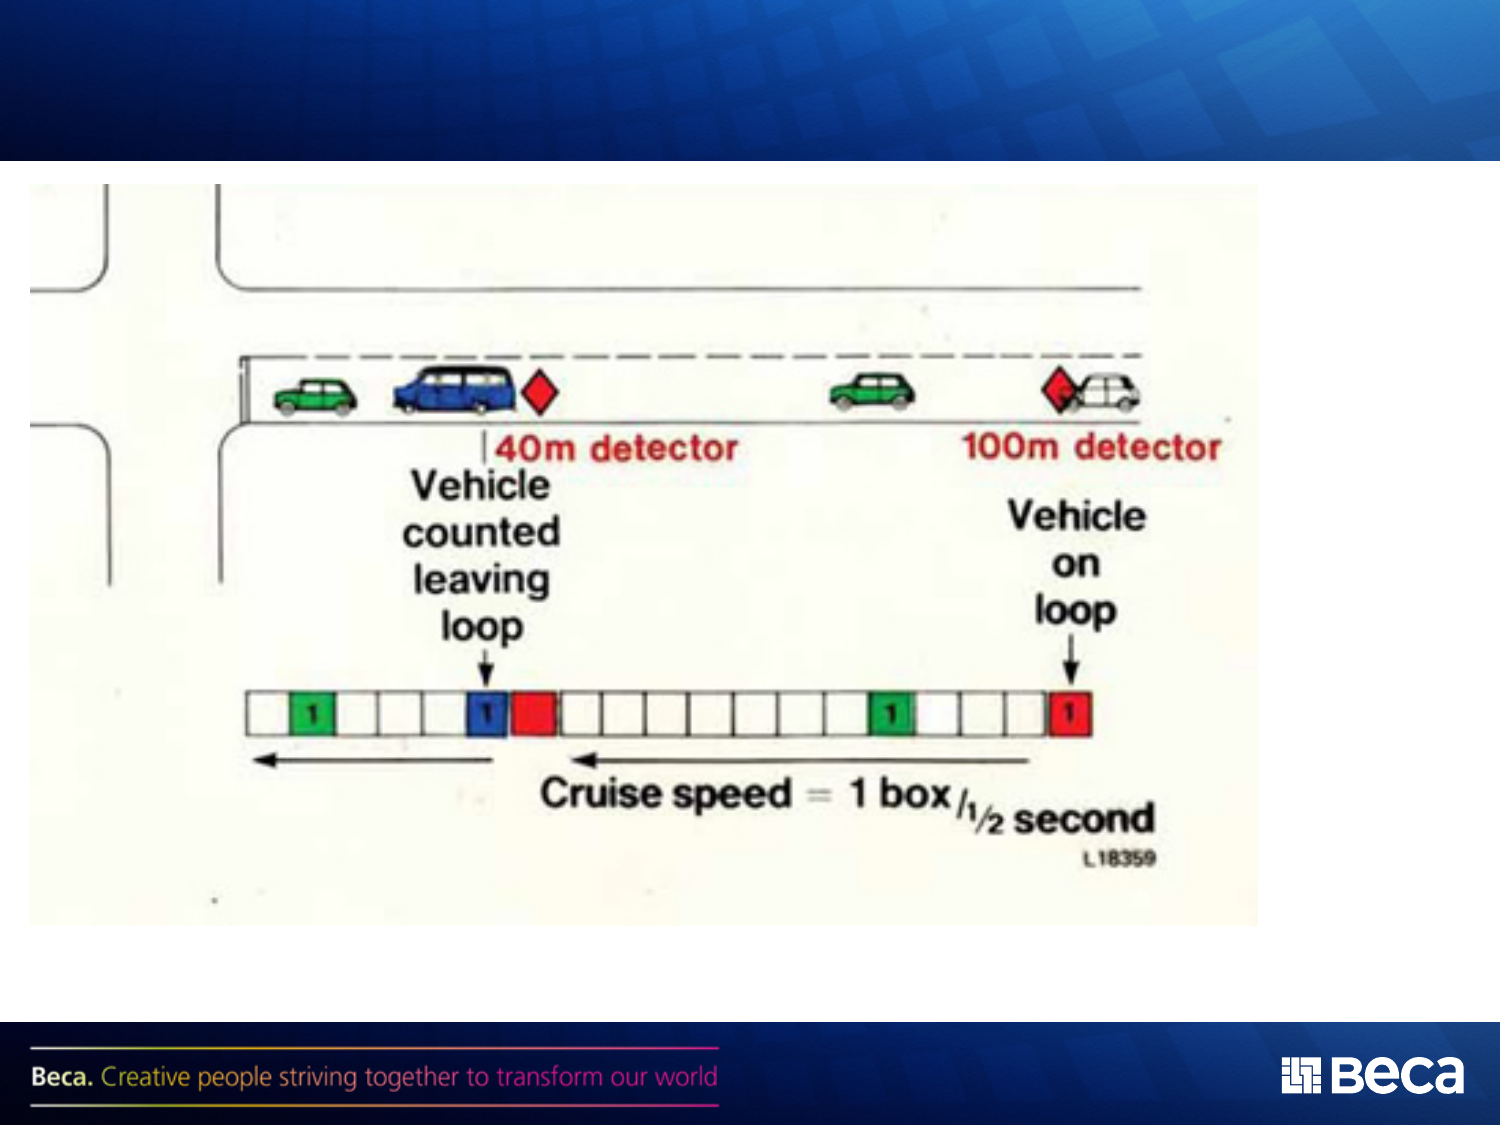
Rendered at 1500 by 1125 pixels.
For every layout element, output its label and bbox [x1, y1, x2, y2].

list [29, 184, 1259, 926]
picture [0, 1022, 1500, 1125]
picture [0, 0, 1500, 161]
